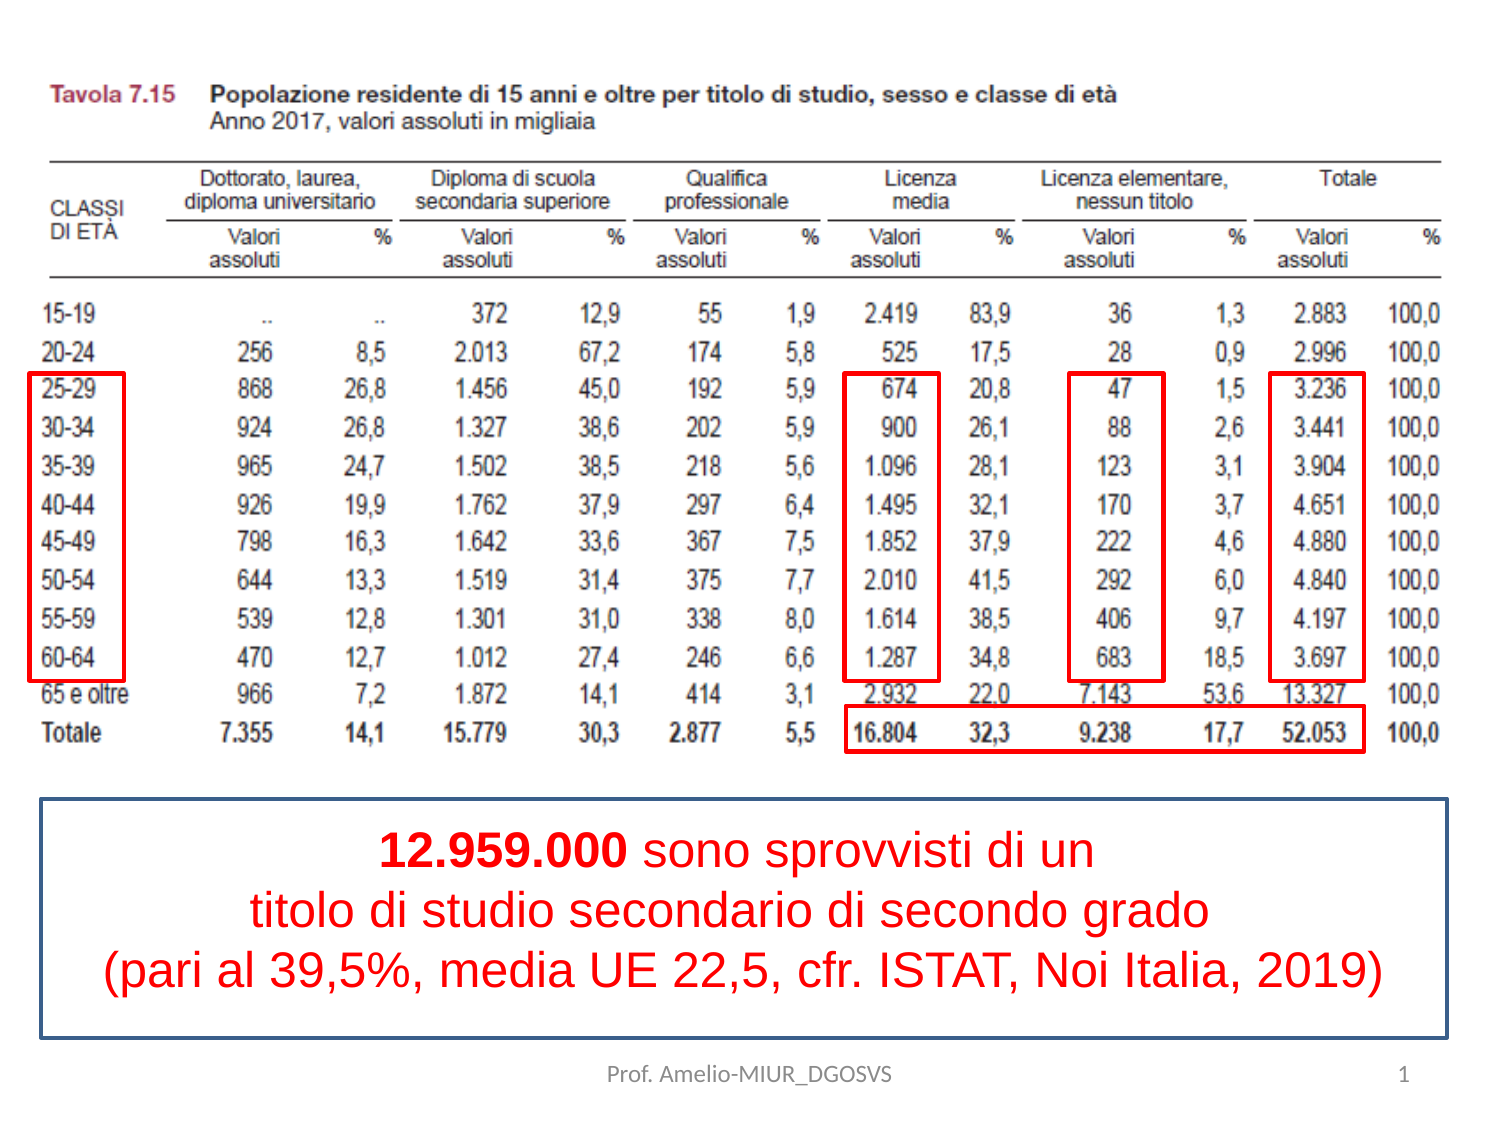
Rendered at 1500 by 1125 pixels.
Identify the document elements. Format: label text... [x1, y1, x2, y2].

text_box [27, 371, 35, 683]
footer Prof. Amelio-MIUR_DGOSVS [512, 1042, 988, 1103]
text_box [39, 797, 1449, 1040]
picture [40, 77, 1455, 282]
picture [40, 294, 1448, 752]
slide_number 1 [1074, 1042, 1425, 1103]
text_box 12.959.000 sono sprovvisti di un titolo di studio secondario di secondo grado (pari al 39,5%, media UE 22,5, cfr. ISTAT, Noi Italia, 2019) [41, 810, 1447, 1006]
